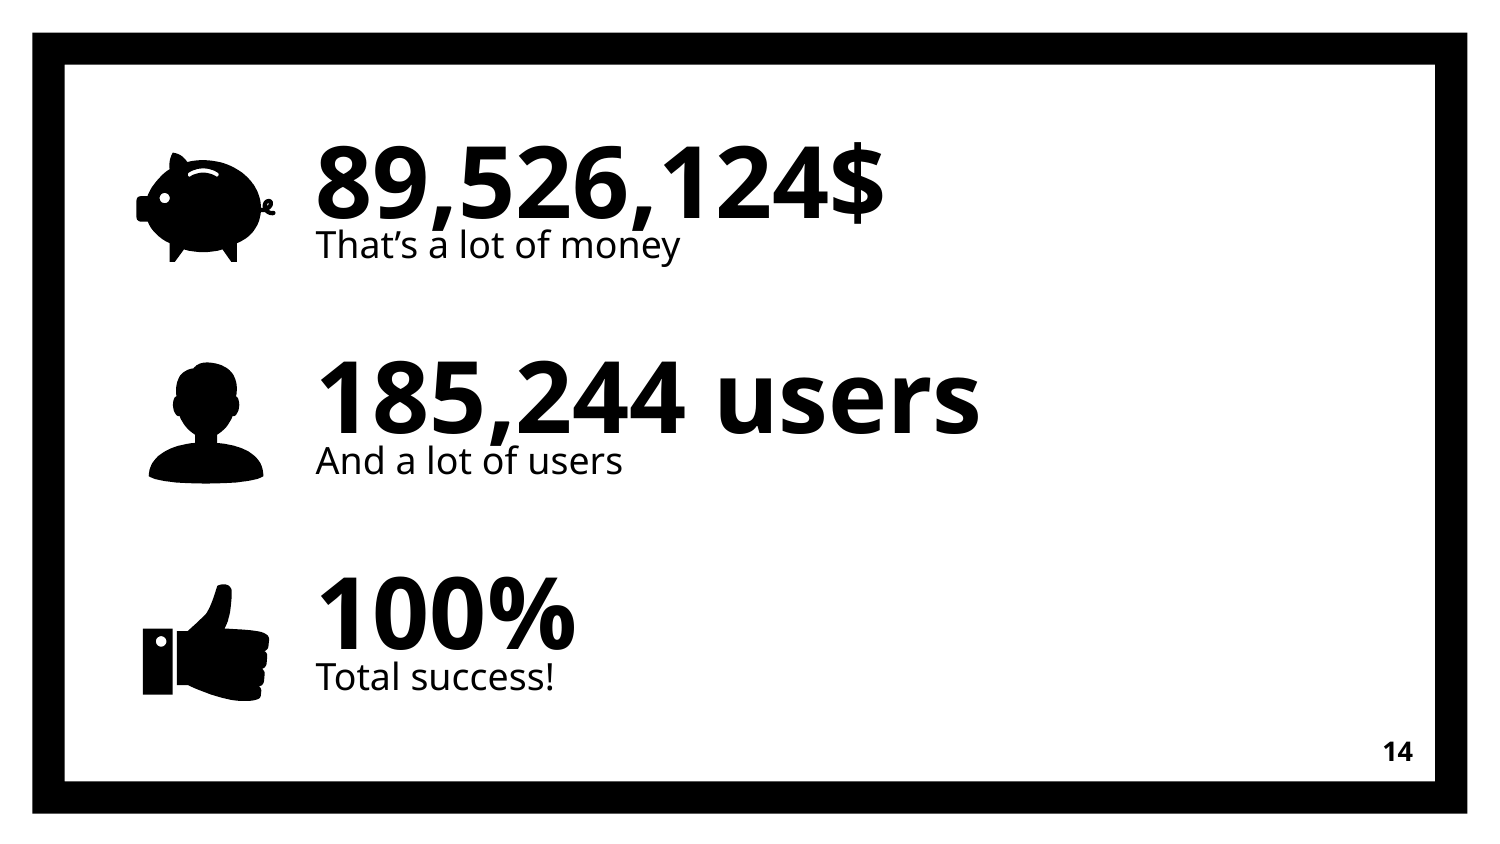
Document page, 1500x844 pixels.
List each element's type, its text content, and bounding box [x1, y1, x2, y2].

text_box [142, 584, 270, 702]
title 100% [300, 537, 1291, 637]
title 185,244 users [300, 321, 1291, 422]
slide_number 14 [1338, 720, 1429, 786]
title 89,526,124$ [300, 106, 1291, 206]
subtitle And a lot of users [300, 422, 1291, 499]
text_box [148, 362, 264, 484]
text_box [136, 152, 276, 262]
subtitle That’s a lot of money [300, 206, 1291, 283]
subtitle Total success! [300, 637, 1291, 714]
